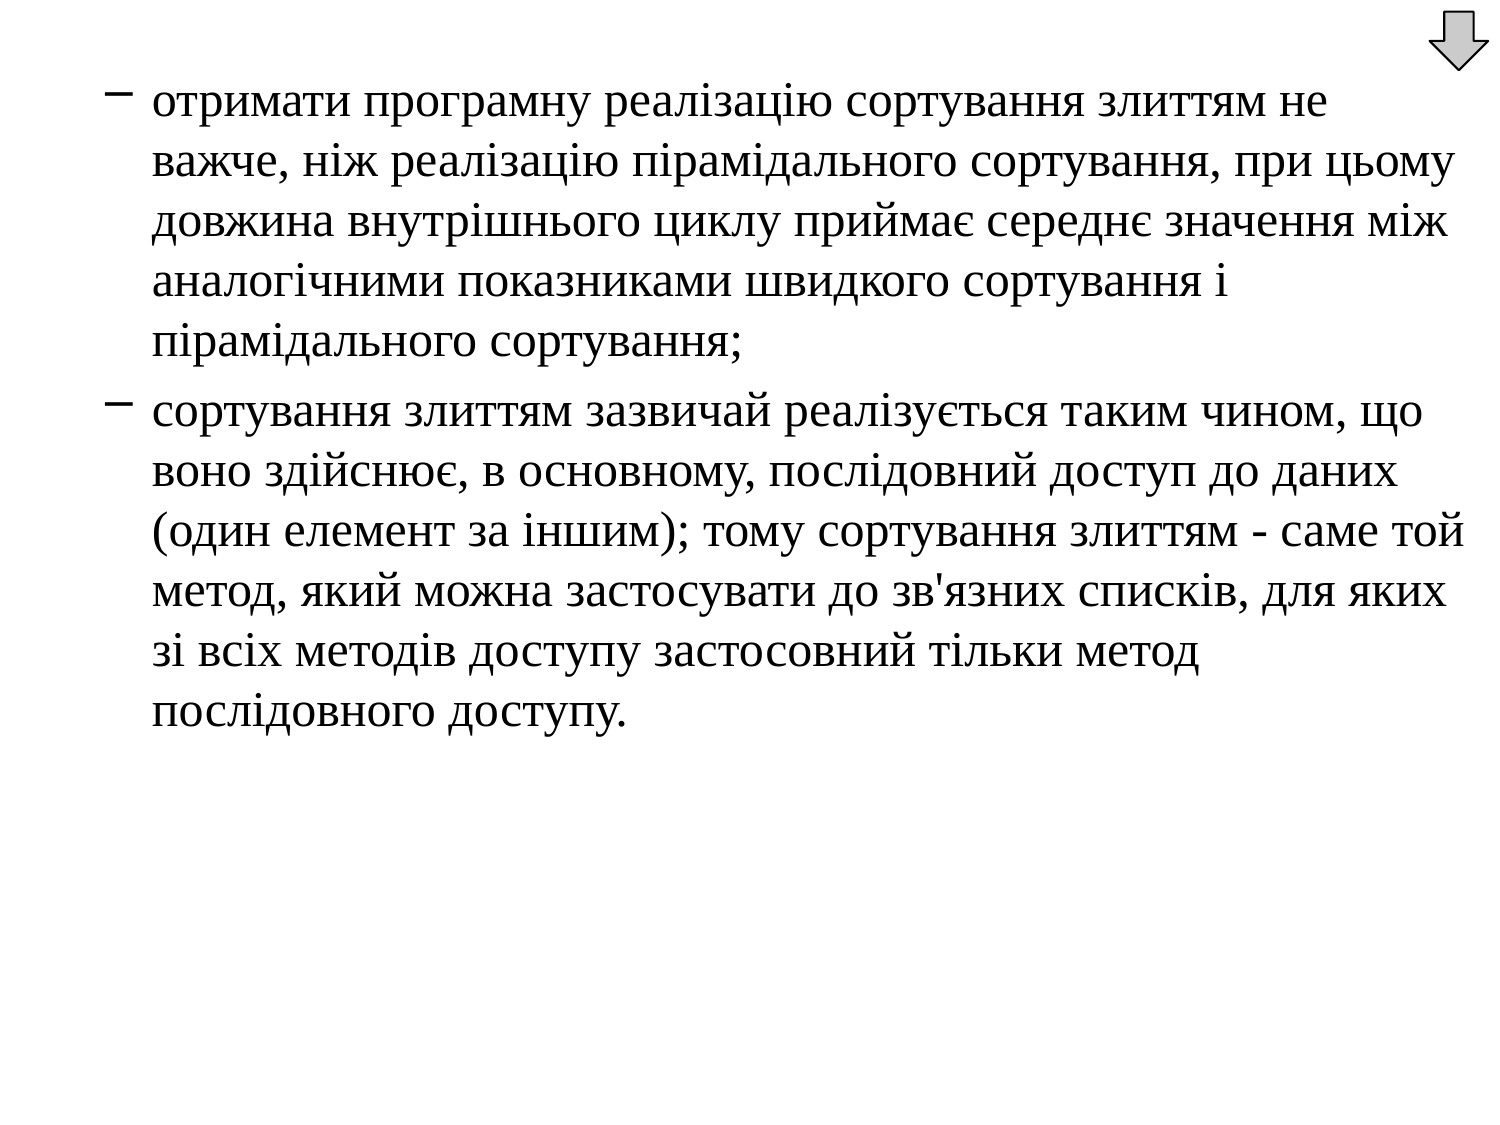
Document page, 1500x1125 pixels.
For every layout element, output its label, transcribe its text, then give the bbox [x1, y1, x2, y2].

text_box [1429, 11, 1489, 71]
list отримати програмну реалізацію сортування злиттям не важче, ніж реалізацію пірамідального сортування, при цьому довжина внутрішнього циклу приймає середнє значення між аналогічними показниками швидкого сортування і пірамідального сортування; сортування злиттям зазвичай реалізується таким чином, що воно здійснює, в основному, послідовний доступ до даних (один елемент за іншим); тому сортування злиттям - саме той метод, який можна застосувати до зв'язних списків, для яких зі всіх методів доступу застосовний тільки метод послідовного доступу. [0, 58, 1500, 1125]
